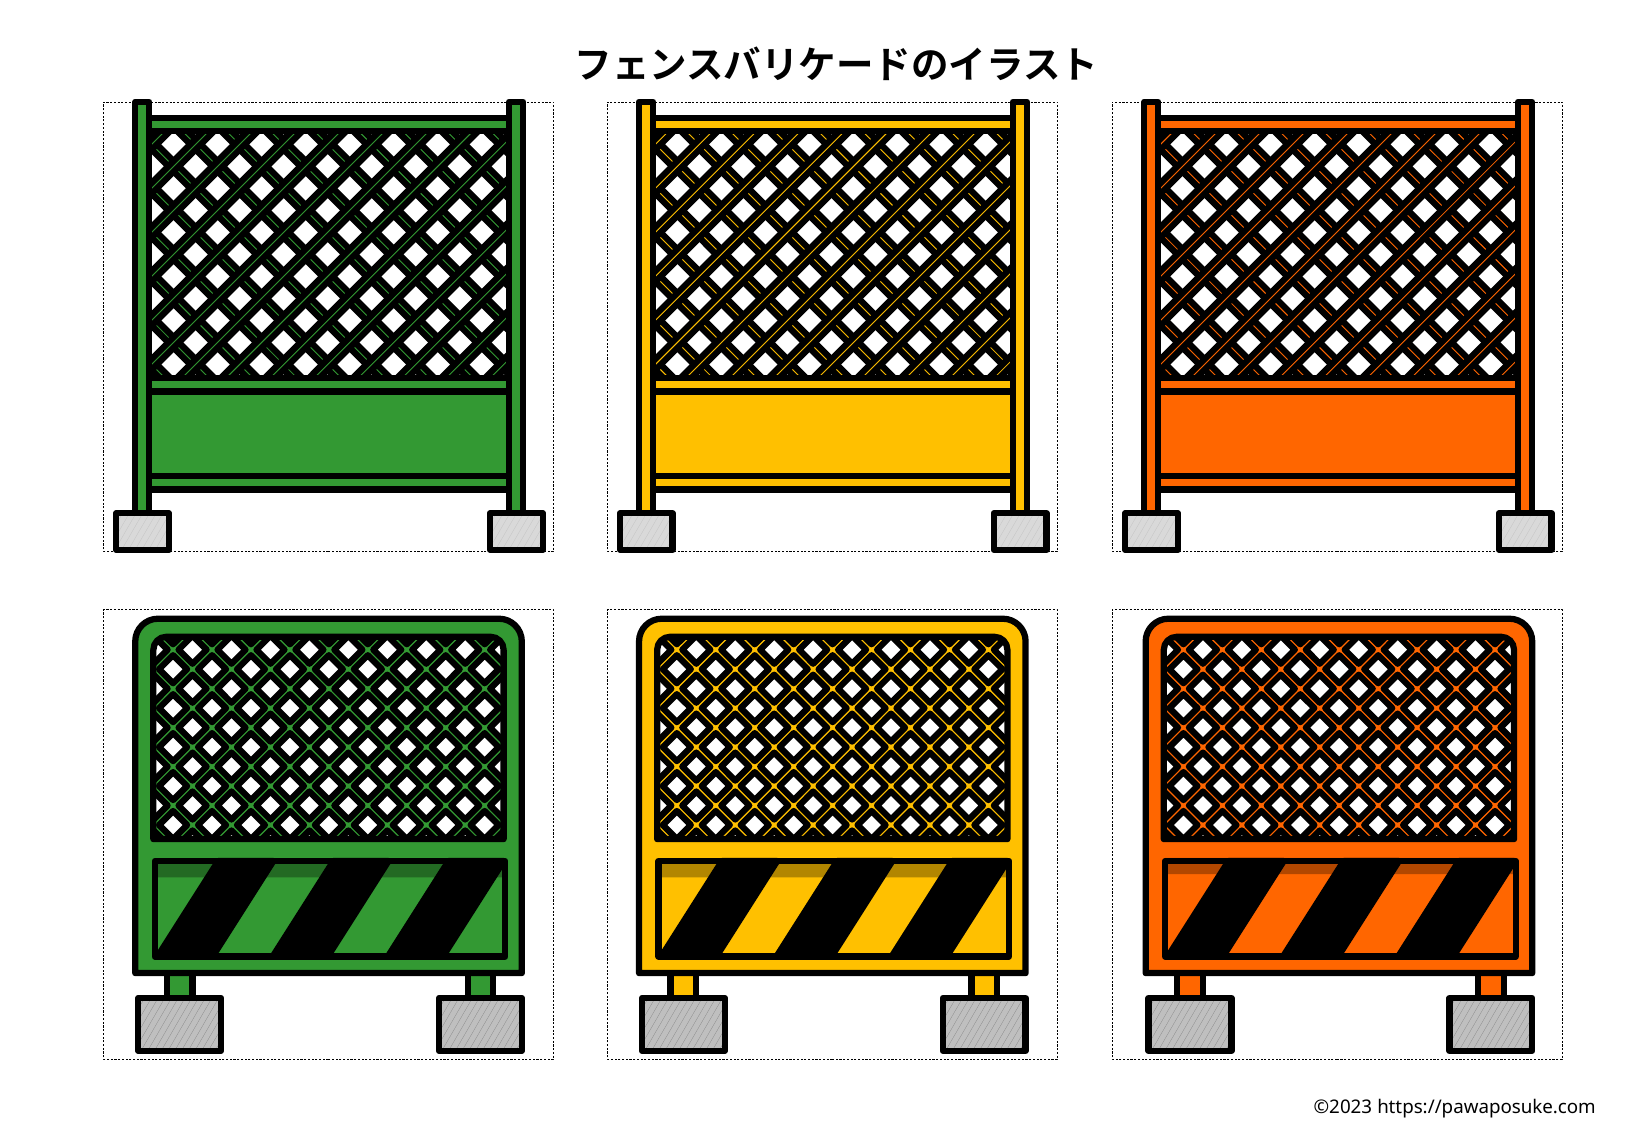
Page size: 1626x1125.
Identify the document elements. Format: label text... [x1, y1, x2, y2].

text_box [1124, 101, 1552, 551]
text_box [1145, 618, 1533, 1052]
text_box フェンスバリケードのイラスト [559, 33, 1114, 93]
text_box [115, 101, 543, 551]
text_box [619, 101, 1047, 551]
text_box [134, 618, 523, 1052]
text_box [638, 618, 1026, 1052]
